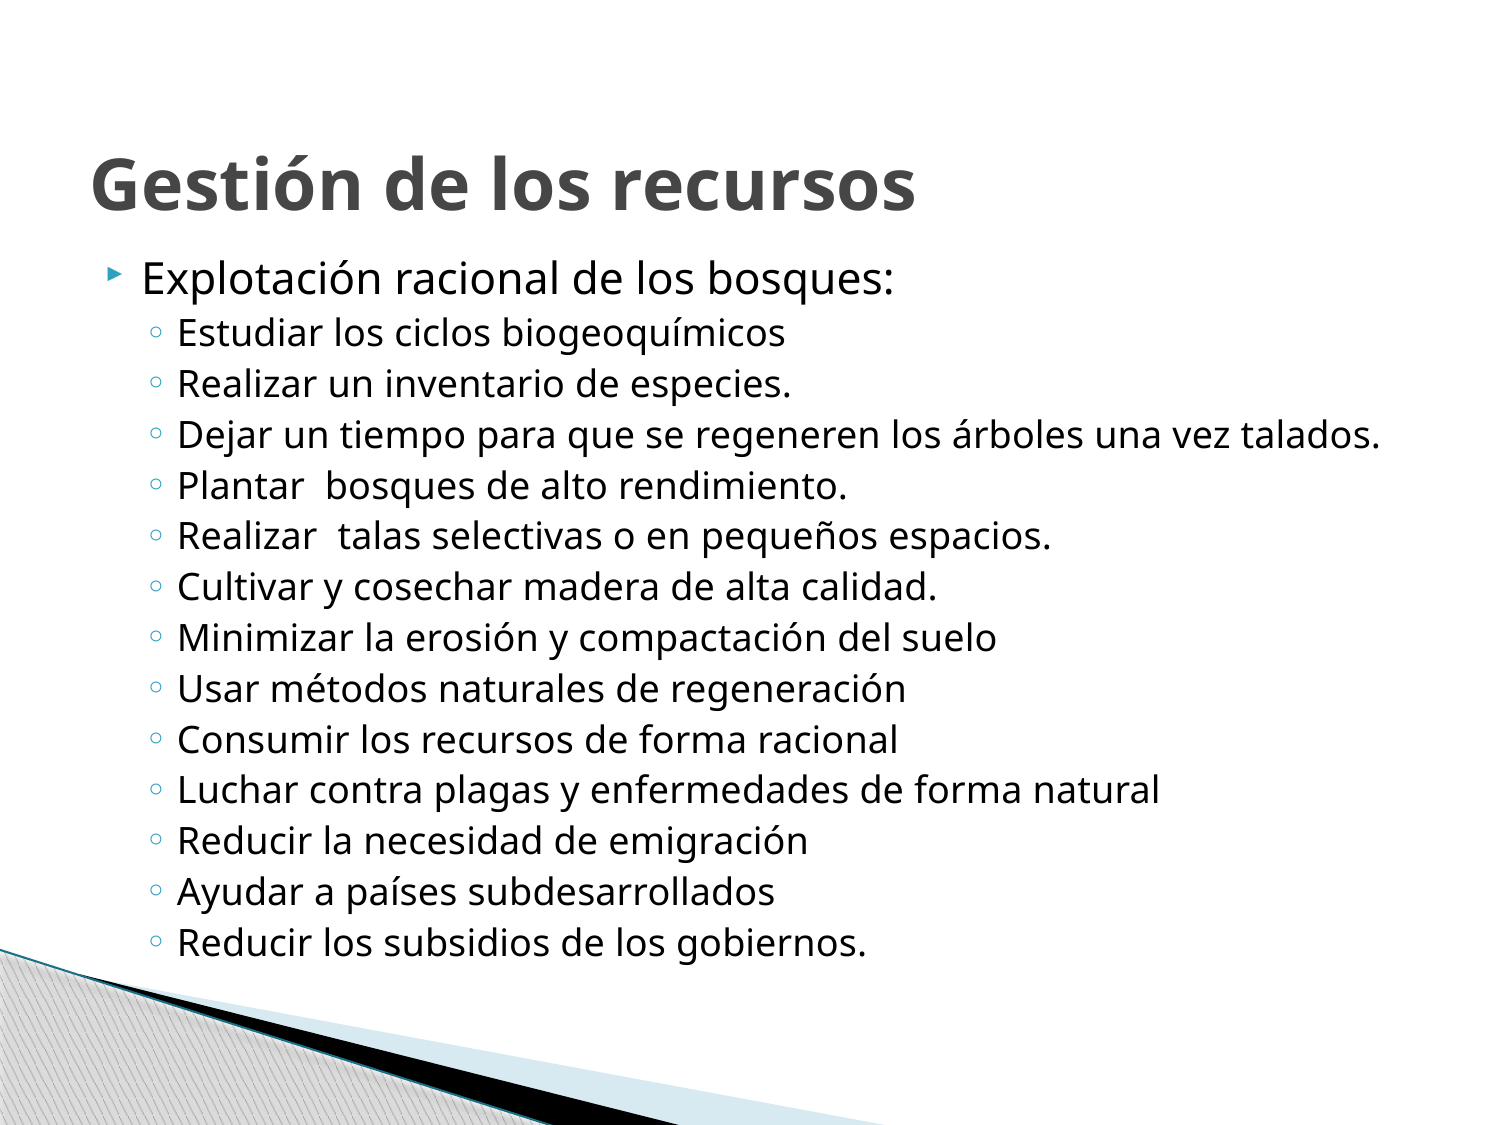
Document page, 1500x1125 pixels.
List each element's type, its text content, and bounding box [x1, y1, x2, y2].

list Explotación racional de los bosques: Estudiar los ciclos biogeoquímicos Realizar un inventario de especies. Dejar un tiempo para que se regeneren los árboles una vez talados. Plantar bosques de alto rendimiento. Realizar talas selectivas o en pequeños espacios. Cultivar y cosechar madera de alta calidad. Minimizar la erosión y compactación del suelo Usar métodos naturales de regeneración Consumir los recursos de forma racional Luchar contra plagas y enfermedades de forma natural Reducir la necesidad de emigración Ayudar a países subdesarrollados Reducir los subsidios de los gobiernos. [75, 243, 1425, 986]
title Gestión de los recursos [75, 45, 1425, 233]
